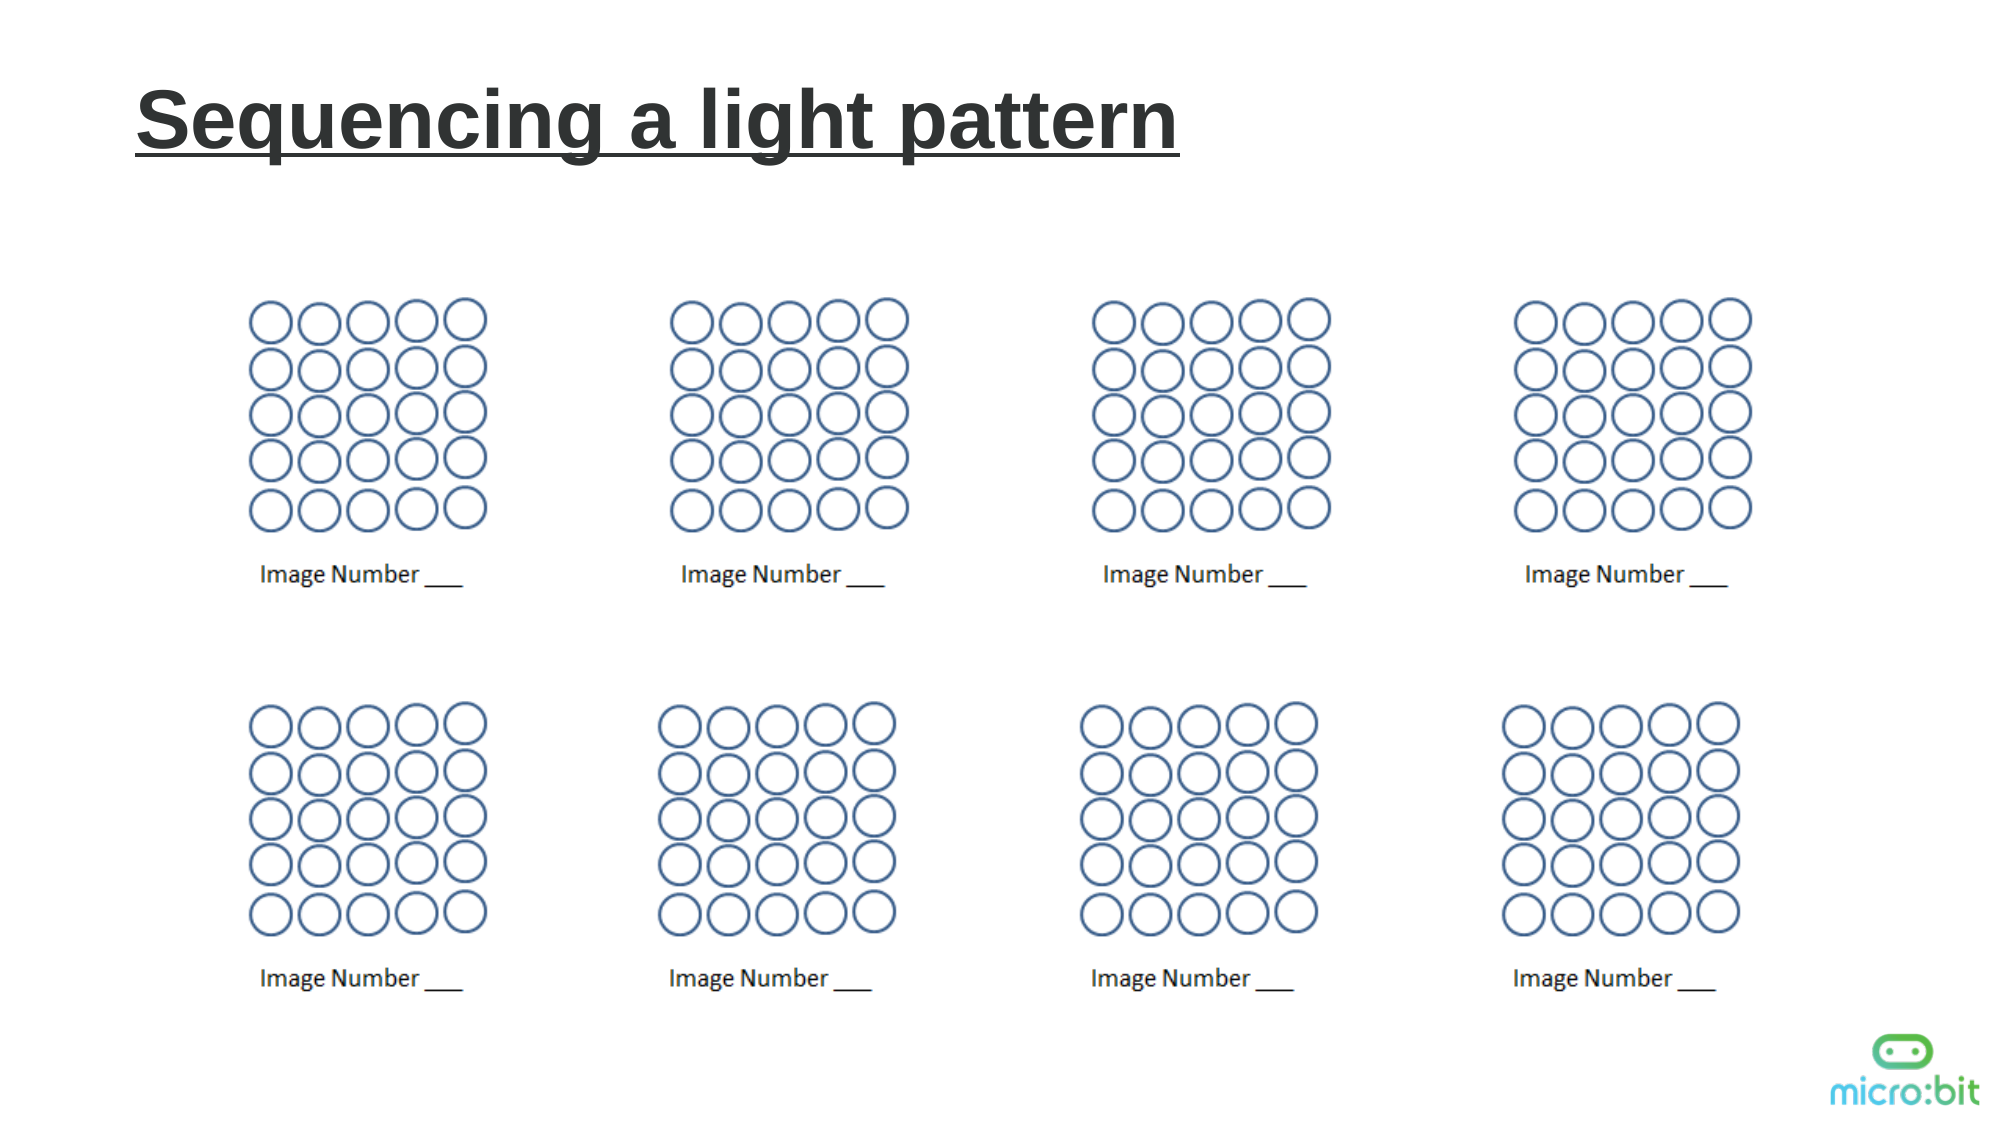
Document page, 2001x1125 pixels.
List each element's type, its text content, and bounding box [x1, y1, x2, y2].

picture [1497, 296, 1769, 600]
picture [641, 700, 912, 1004]
picture [653, 296, 925, 600]
picture [231, 700, 503, 1004]
picture [1063, 700, 1334, 1004]
picture [1830, 1029, 1980, 1106]
picture [1075, 296, 1347, 600]
picture [231, 296, 503, 600]
picture [1484, 700, 1756, 1004]
title Sequencing a light pattern [135, 58, 1798, 151]
